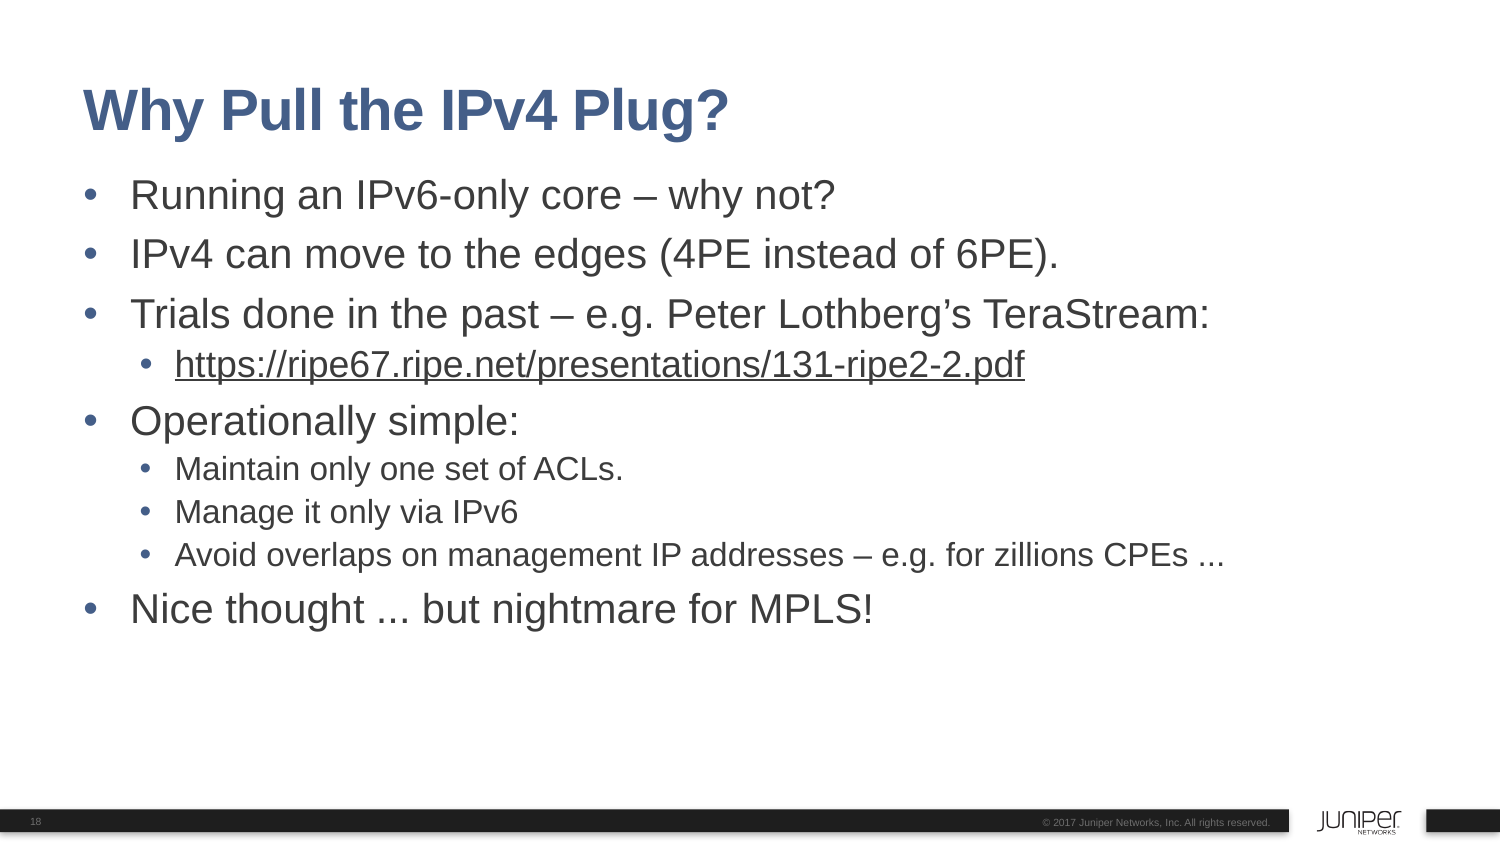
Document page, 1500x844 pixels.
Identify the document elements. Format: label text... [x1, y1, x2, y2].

title Why Pull the IPv4 Plug? [74, 0, 1424, 143]
list Running an IPv6-only core – why not? IPv4 can move to the edges (4PE instead of 6PE). Trials done in the past – e.g. Peter Lothberg’s TeraStream: https://ripe67.ripe.net/presentations/131-ripe2-2.pdf Operationally simple: Maintain only one set of ACLs. Manage it only via IPv6 Avoid overlaps on management IP addresses – e.g. for zillions CPEs ... Nice thought ... but nightmare for MPLS! [73, 167, 1424, 768]
picture [1315, 808, 1404, 836]
